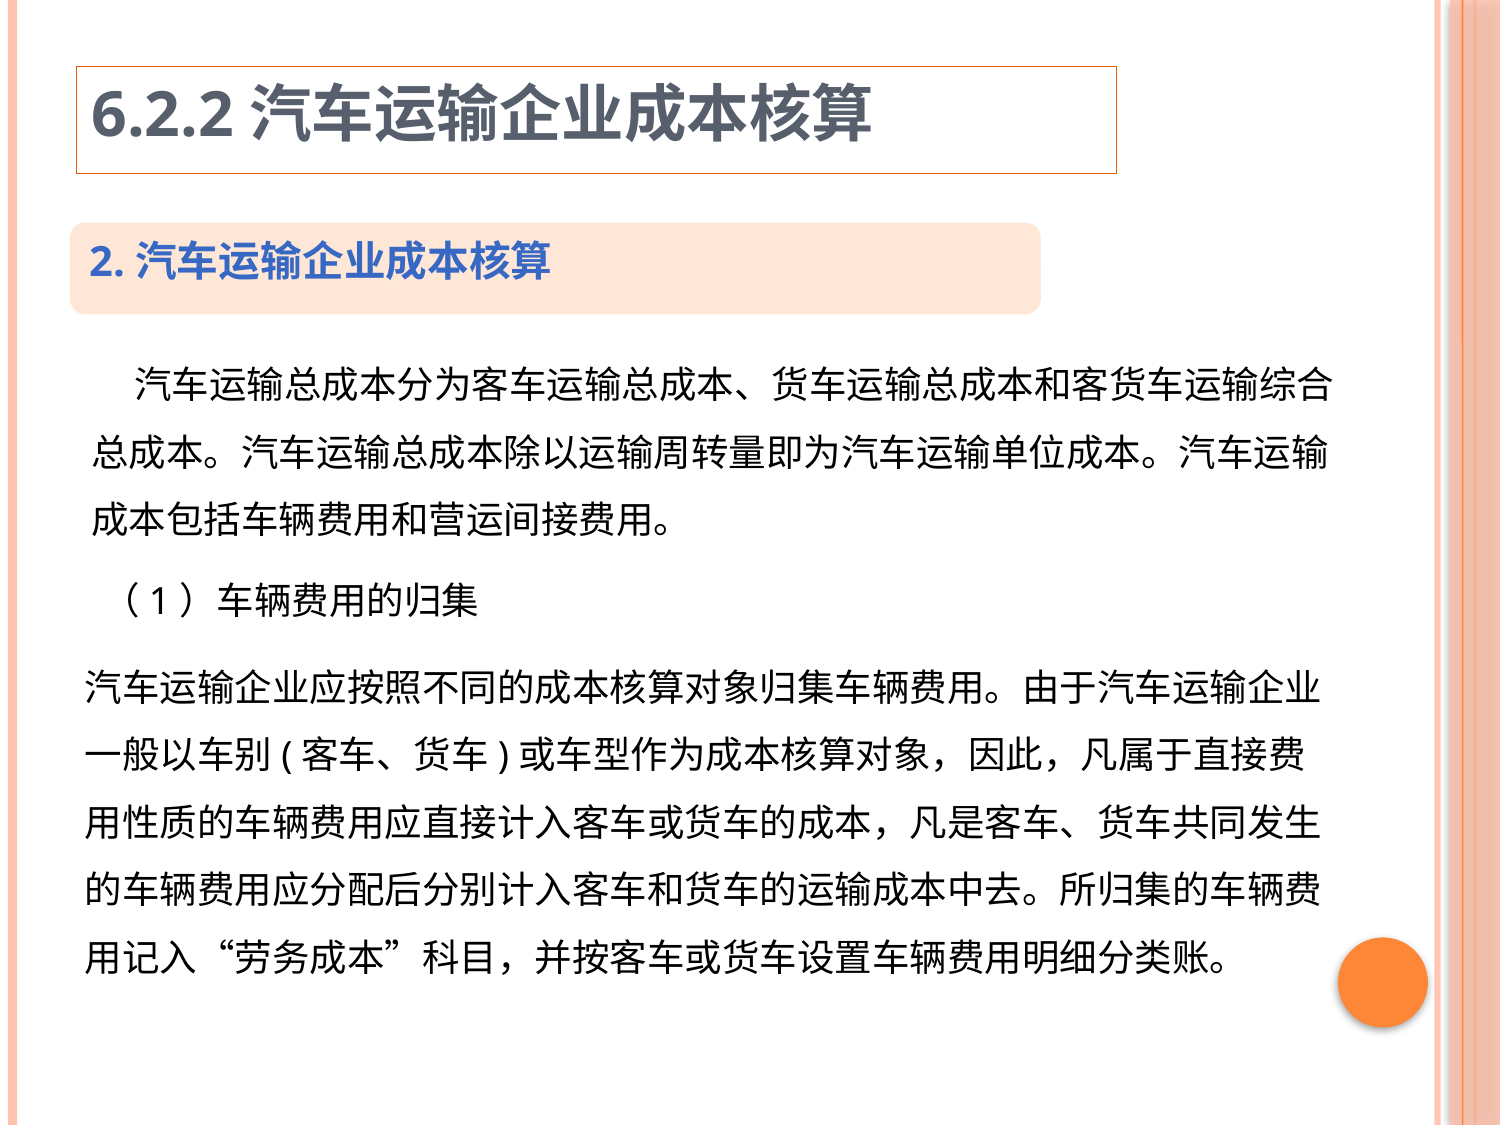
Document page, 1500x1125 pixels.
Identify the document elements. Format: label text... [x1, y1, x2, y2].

text_box 6.2.2汽车运输企业成本核算 [76, 66, 1117, 174]
text_box 汽车运输总成本分为客车运输总成本、货车运输总成本和客货车运输综合总成本。汽车运输总成本除以运输周转量即为汽车运输单位成本。汽车运输成本包括车辆费用和营运间接费用。 [76, 331, 1353, 547]
text_box 2.汽车运输企业成本核算 [69, 222, 1041, 315]
text_box （1）车辆费用的归集 汽车运输企业应按照不同的成本核算对象归集车辆费用。由于汽车运输企业一般以车别(客车、货车)或车型作为成本核算对象，因此，凡属于直接费用性质的车辆费用应直接计入客车或货车的成本，凡是客车、货车共同发生的车辆费用应分配后分别计入客车和货车的运输成本中去。所归集的车辆费用记入“劳务成本”科目，并按客车或货车设置车辆费用明细分类账。 [69, 547, 1353, 1073]
